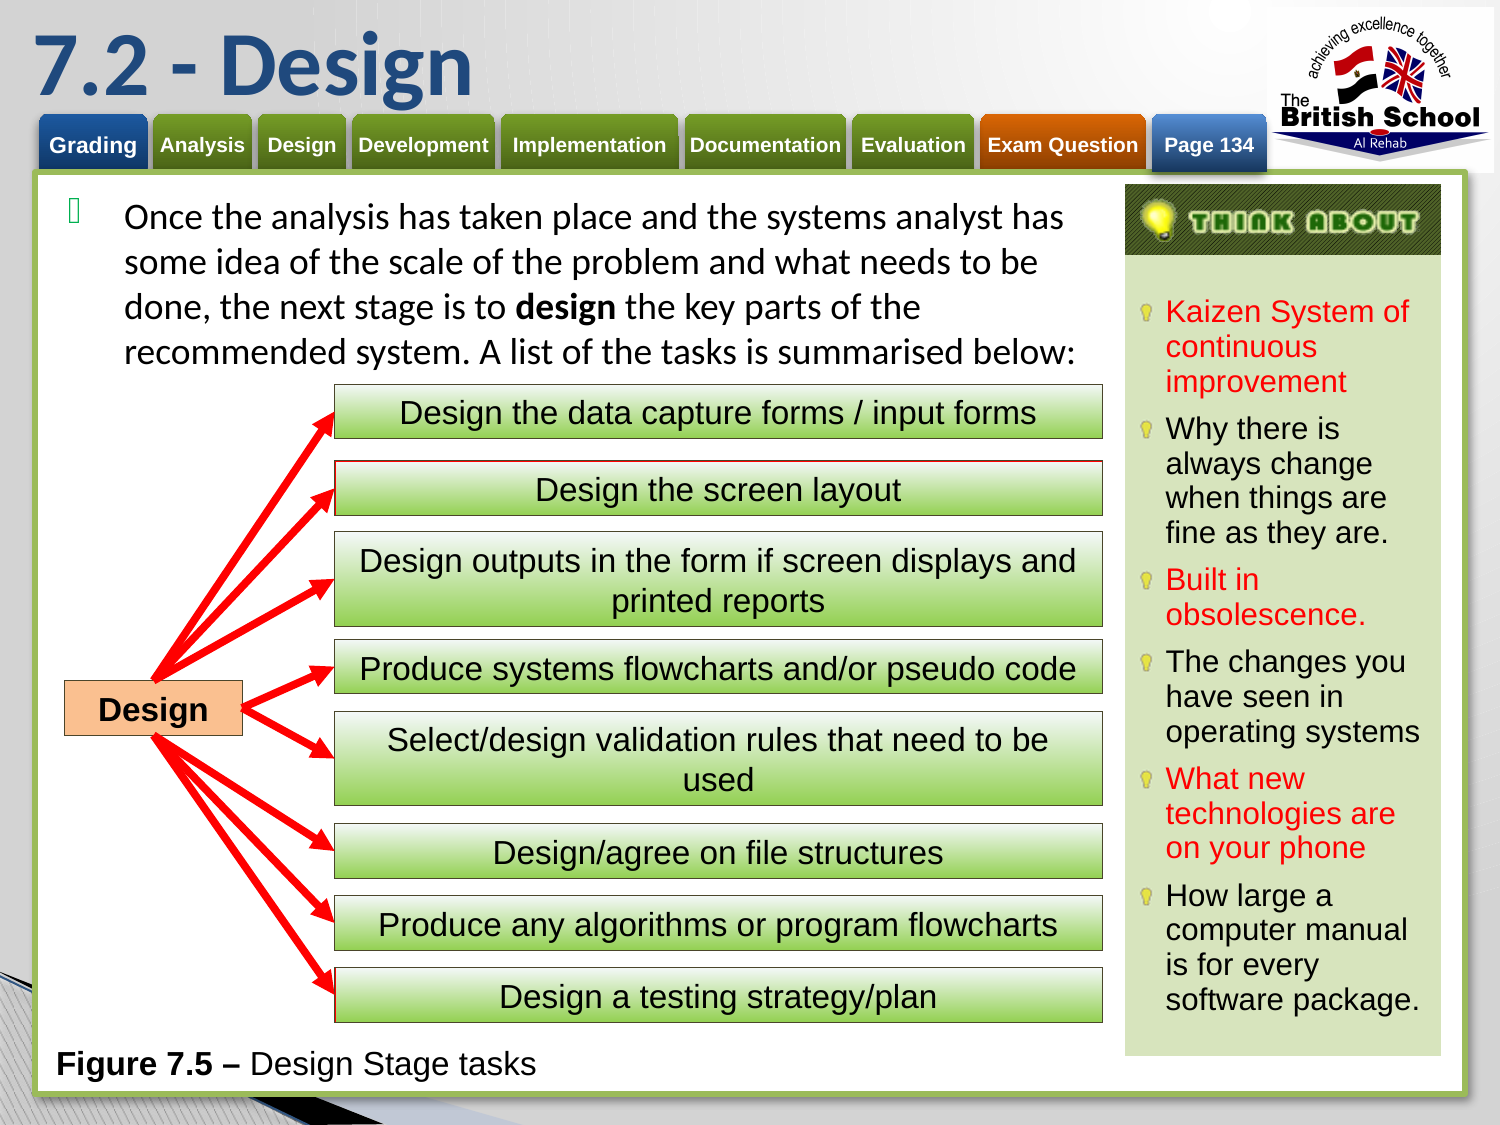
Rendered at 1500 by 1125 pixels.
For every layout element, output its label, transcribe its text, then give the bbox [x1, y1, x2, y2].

text_box Produce any algorithms or program flowcharts [340, 895, 1103, 951]
table_header [1125, 184, 1441, 255]
text_box Design [64, 680, 235, 736]
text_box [153, 579, 335, 681]
table_cell Kaizen System of continuous improvement Why there is always change when things are fine as they are. Built in obsolescence. The changes you have seen in operating systems What new technologies are on your phone How large a computer manual is for every software package. [1125, 255, 1441, 1056]
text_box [241, 666, 335, 708]
text_box Design a testing strategy/plan [334, 967, 1103, 1023]
picture [1136, 884, 1155, 907]
text_box Design outputs in the form if screen displays and printed reports [341, 531, 1103, 627]
picture [281, 1114, 303, 1125]
picture [1136, 650, 1155, 673]
text_box Design/agree on file structures [341, 823, 1103, 879]
text_box Select/design validation rules that need to be used [340, 711, 1103, 806]
picture [1136, 767, 1155, 790]
text_box Design the screen layout [340, 460, 1103, 516]
text_box Figure 7.5 – Design Stage tasks [41, 1034, 620, 1090]
picture [1267, 7, 1495, 173]
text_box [153, 411, 335, 488]
picture [1139, 196, 1424, 247]
title 7.2 - Design [17, 7, 1235, 110]
picture [1136, 417, 1155, 440]
text_box Produce systems flowcharts and/or pseudo code [340, 639, 1103, 694]
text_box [241, 708, 335, 735]
text_box Page 134 [1151, 113, 1268, 173]
picture [1136, 568, 1155, 591]
text_box Once the analysis has taken place and the systems analyst has some idea of the scale of the problem and what needs to be done, the next stage is to design the key parts of the recommended system. A list of the tasks is summarised below: [53, 184, 1105, 380]
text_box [153, 735, 335, 996]
picture [1136, 300, 1155, 323]
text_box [153, 488, 335, 579]
text_box Design the data capture forms / input forms [334, 384, 1103, 439]
